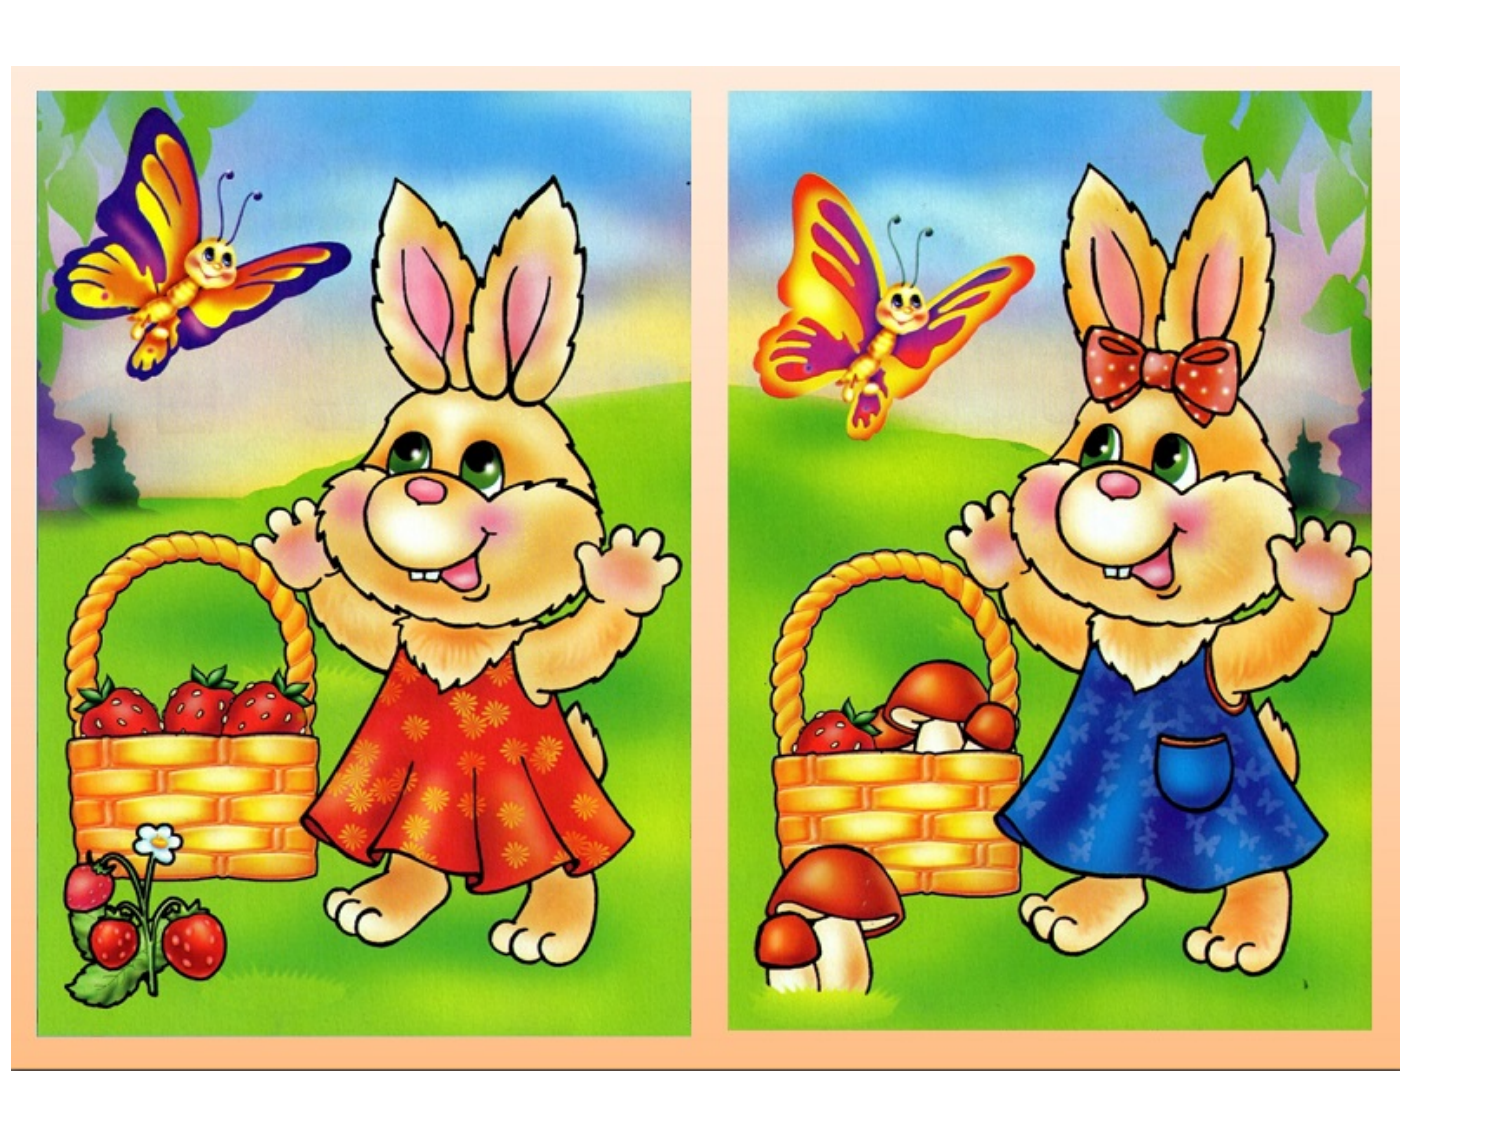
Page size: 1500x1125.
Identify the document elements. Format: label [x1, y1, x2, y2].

picture [11, 66, 1400, 1071]
